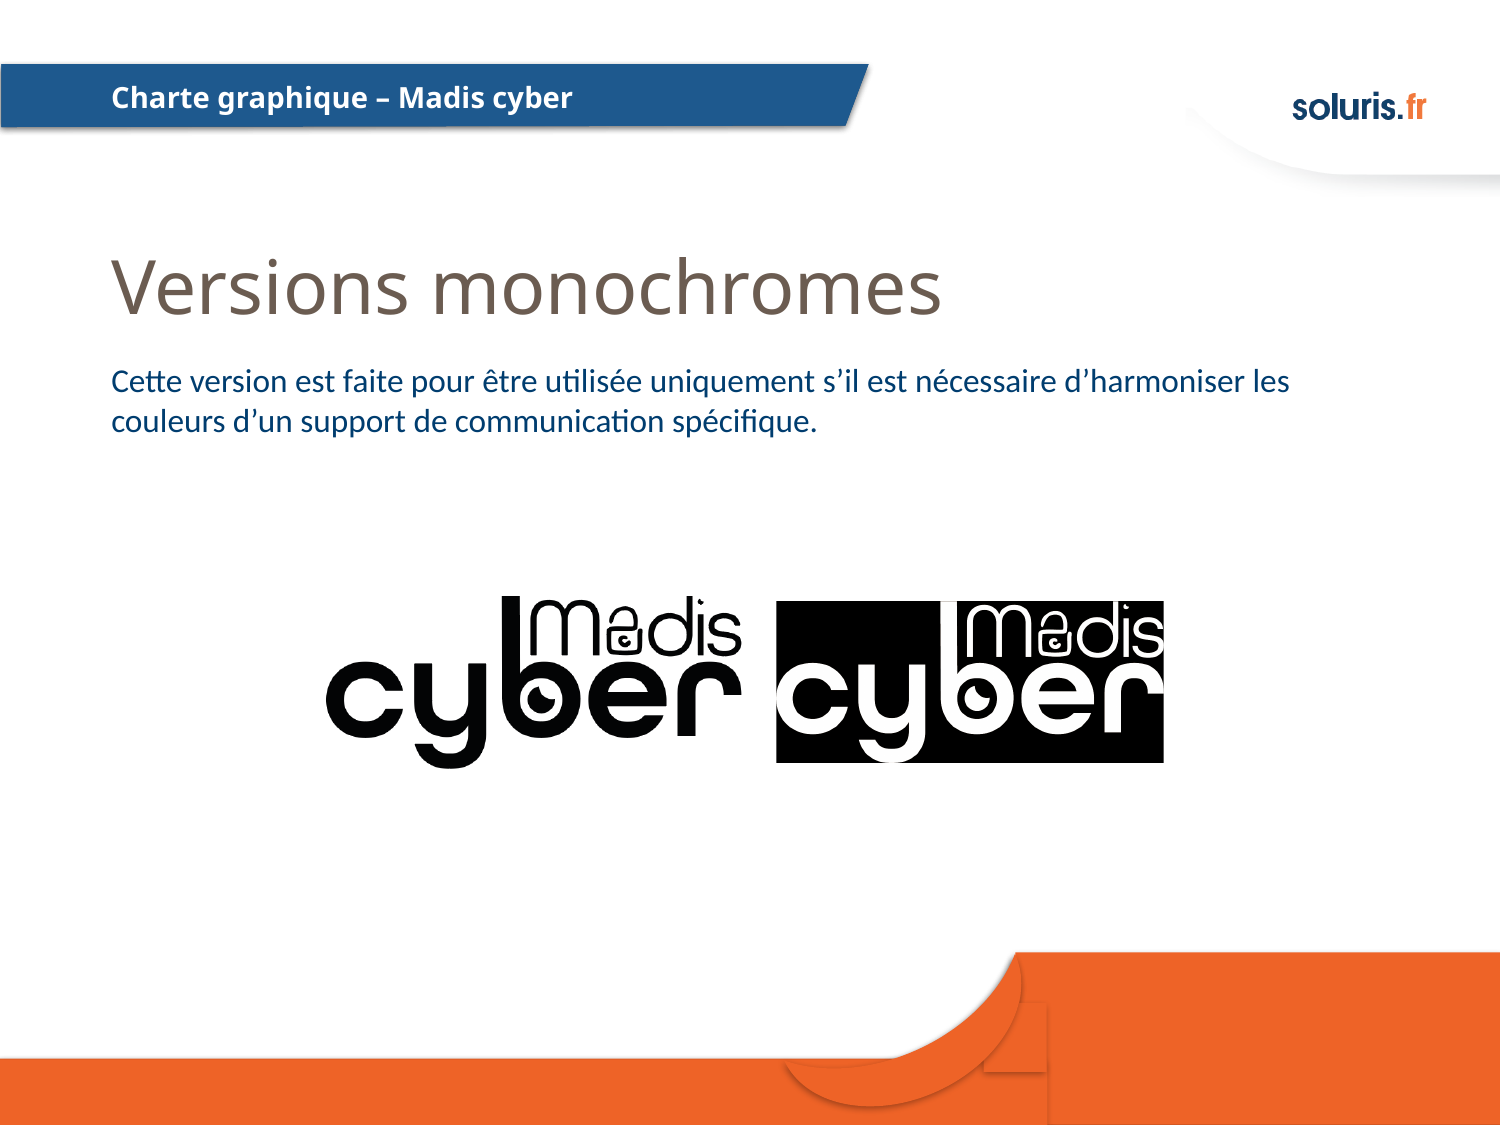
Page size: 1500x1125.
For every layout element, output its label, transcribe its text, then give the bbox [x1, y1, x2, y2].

picture [1185, 0, 1500, 197]
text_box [776, 601, 1164, 764]
list Cette version est faite pour être utilisée uniquement s’il est nécessaire d’harmoniser les couleurs d’un support de communication spécifique. [96, 351, 1425, 614]
picture [291, 562, 777, 803]
title Versions monochromes [96, 218, 1425, 351]
